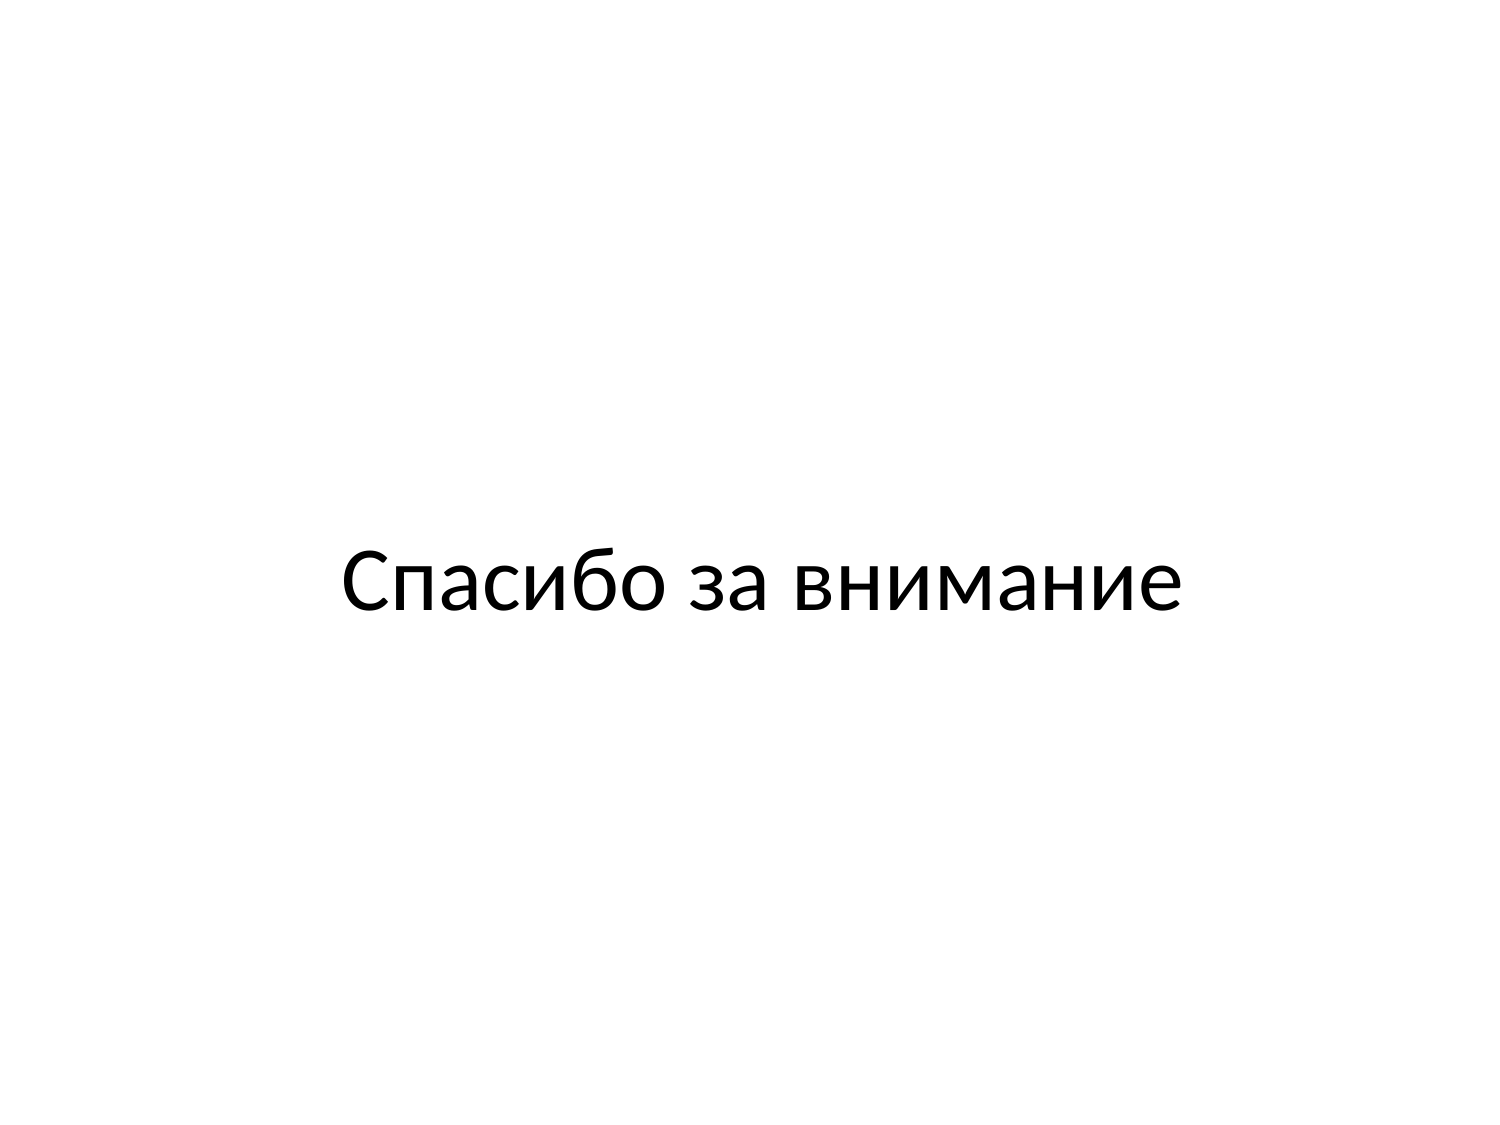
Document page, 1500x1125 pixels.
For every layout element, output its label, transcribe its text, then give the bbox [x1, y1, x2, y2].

title Спасибо за внимание [88, 479, 1439, 668]
